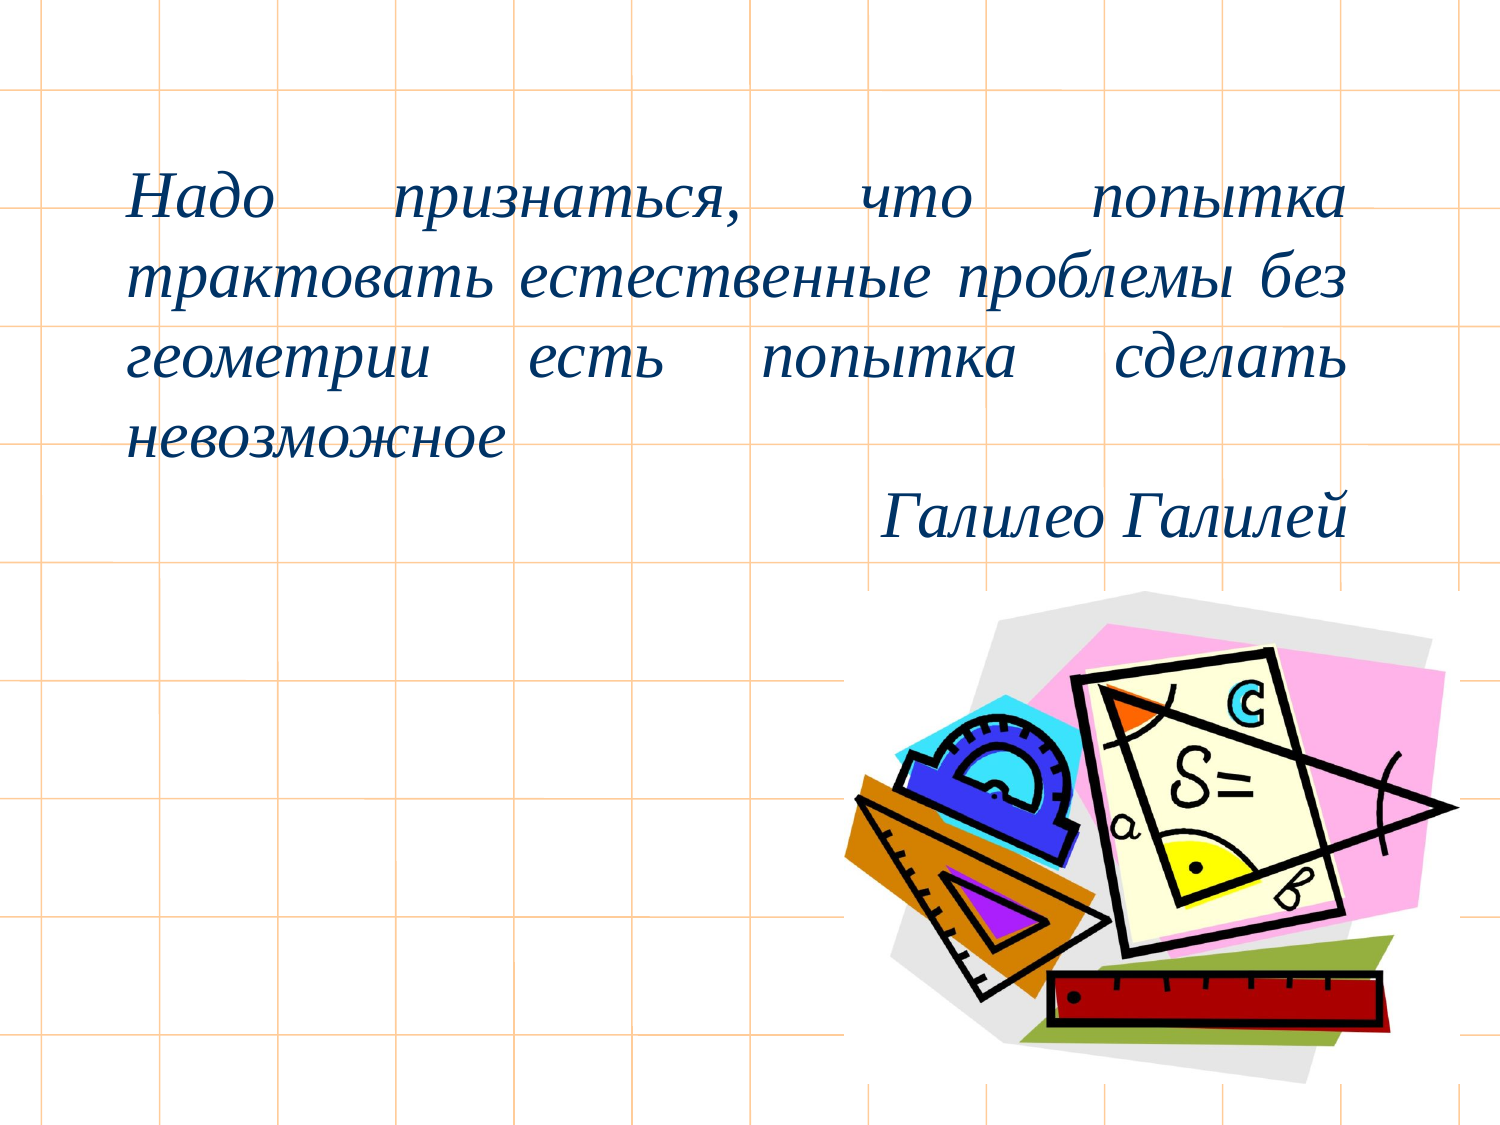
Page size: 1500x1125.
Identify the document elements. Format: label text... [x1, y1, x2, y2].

picture [844, 591, 1460, 1084]
text_box Надо признаться, что попытка трактовать естественные проблемы без геометрии есть попытка сделать невозможное Галилео Галилей [112, 143, 1365, 558]
